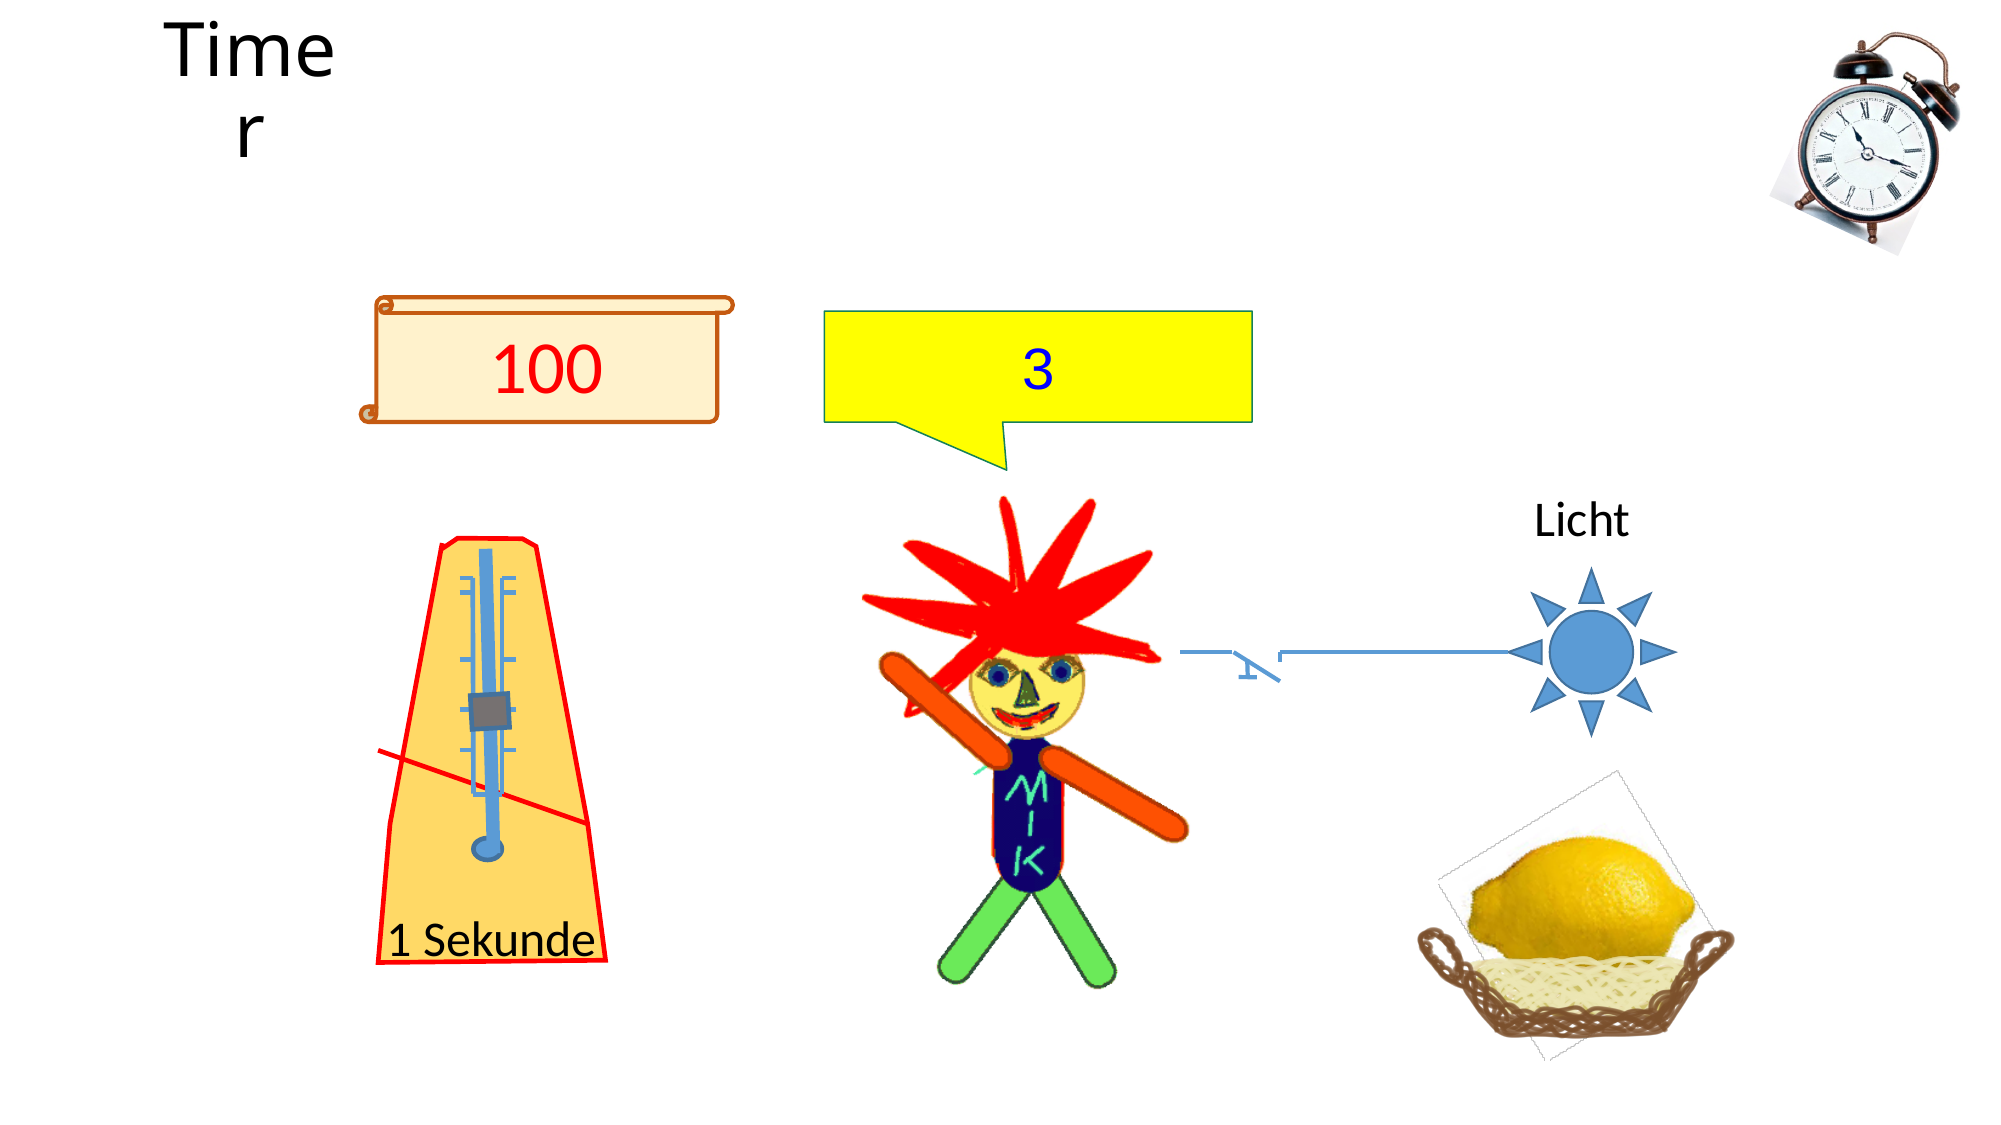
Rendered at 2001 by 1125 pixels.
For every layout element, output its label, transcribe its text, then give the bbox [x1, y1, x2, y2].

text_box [226, 714, 761, 980]
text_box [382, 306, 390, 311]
text_box 100 [359, 296, 734, 424]
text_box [1206, 569, 1675, 735]
title Timer [139, 108, 361, 182]
picture [840, 478, 1206, 1004]
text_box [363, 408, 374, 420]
text_box Licht [1519, 478, 1646, 554]
text_box 3 [824, 311, 1253, 471]
picture [1382, 772, 1770, 1107]
text_box [409, 537, 569, 714]
picture [1769, 0, 1990, 257]
